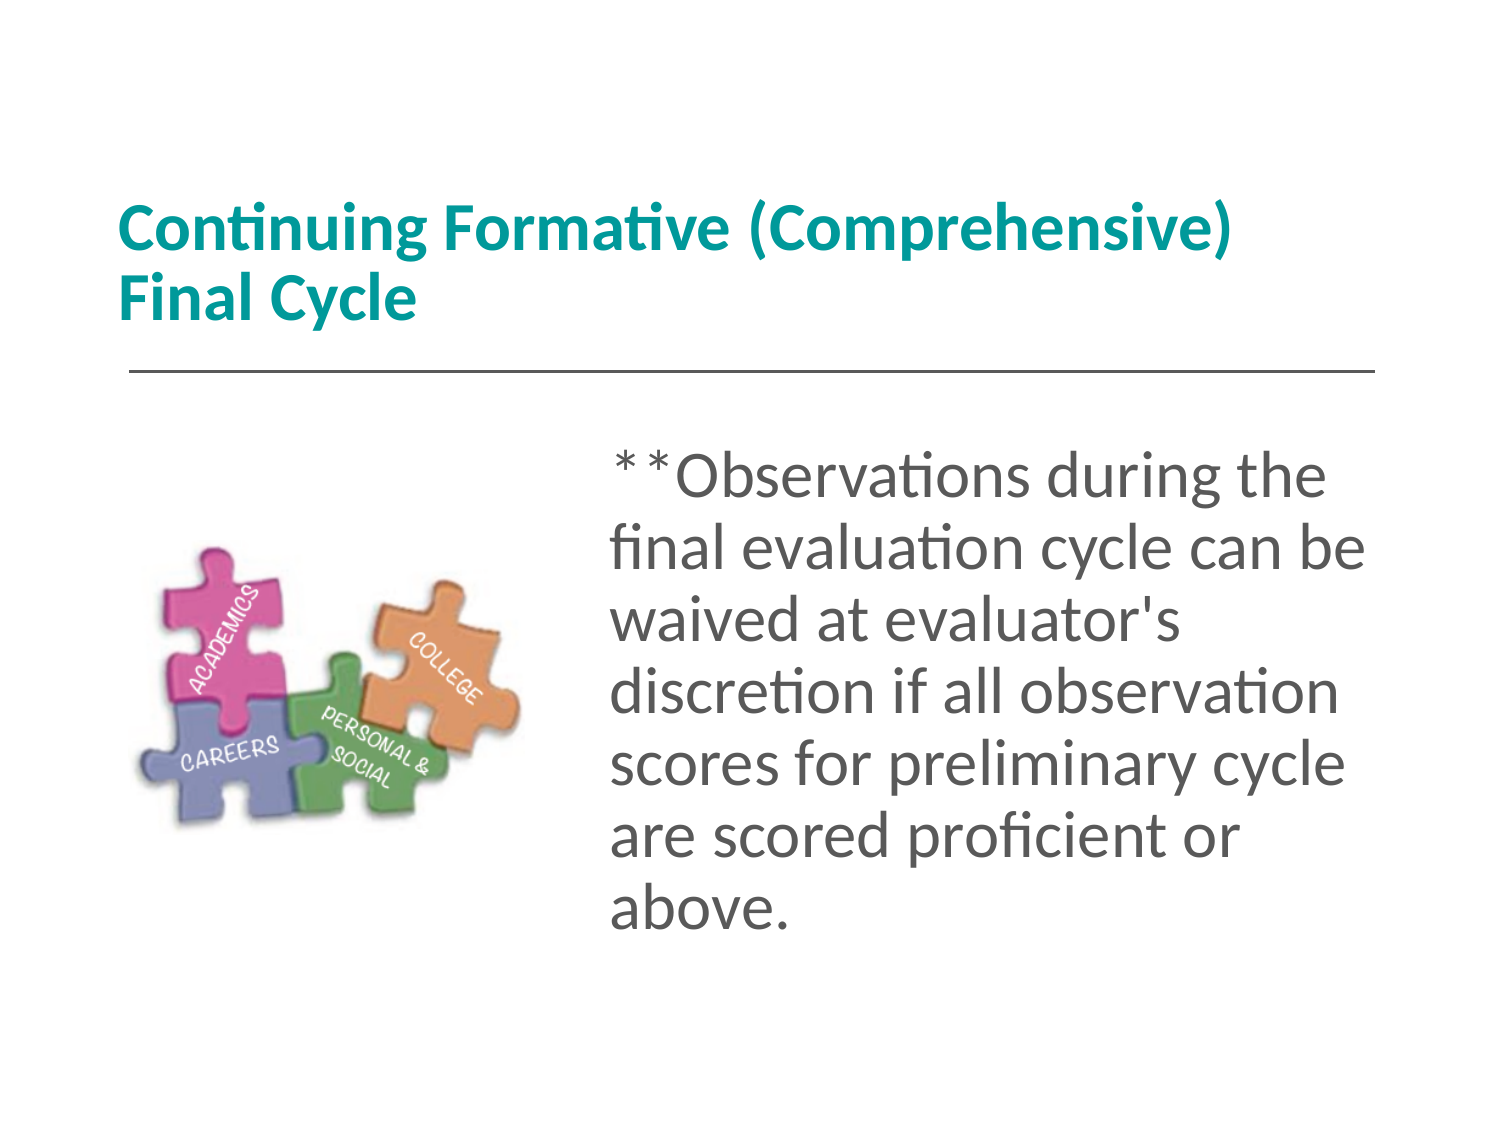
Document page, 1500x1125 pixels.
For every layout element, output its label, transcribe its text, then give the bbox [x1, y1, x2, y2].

list **Observations during the final evaluation cycle can be waived at evaluator's discretion if all observation scores for preliminary cycle are scored proficient or above. [609, 440, 1404, 1062]
picture [128, 540, 525, 835]
title Continuing Formative (Comprehensive) Final Cycle [118, 160, 1421, 335]
